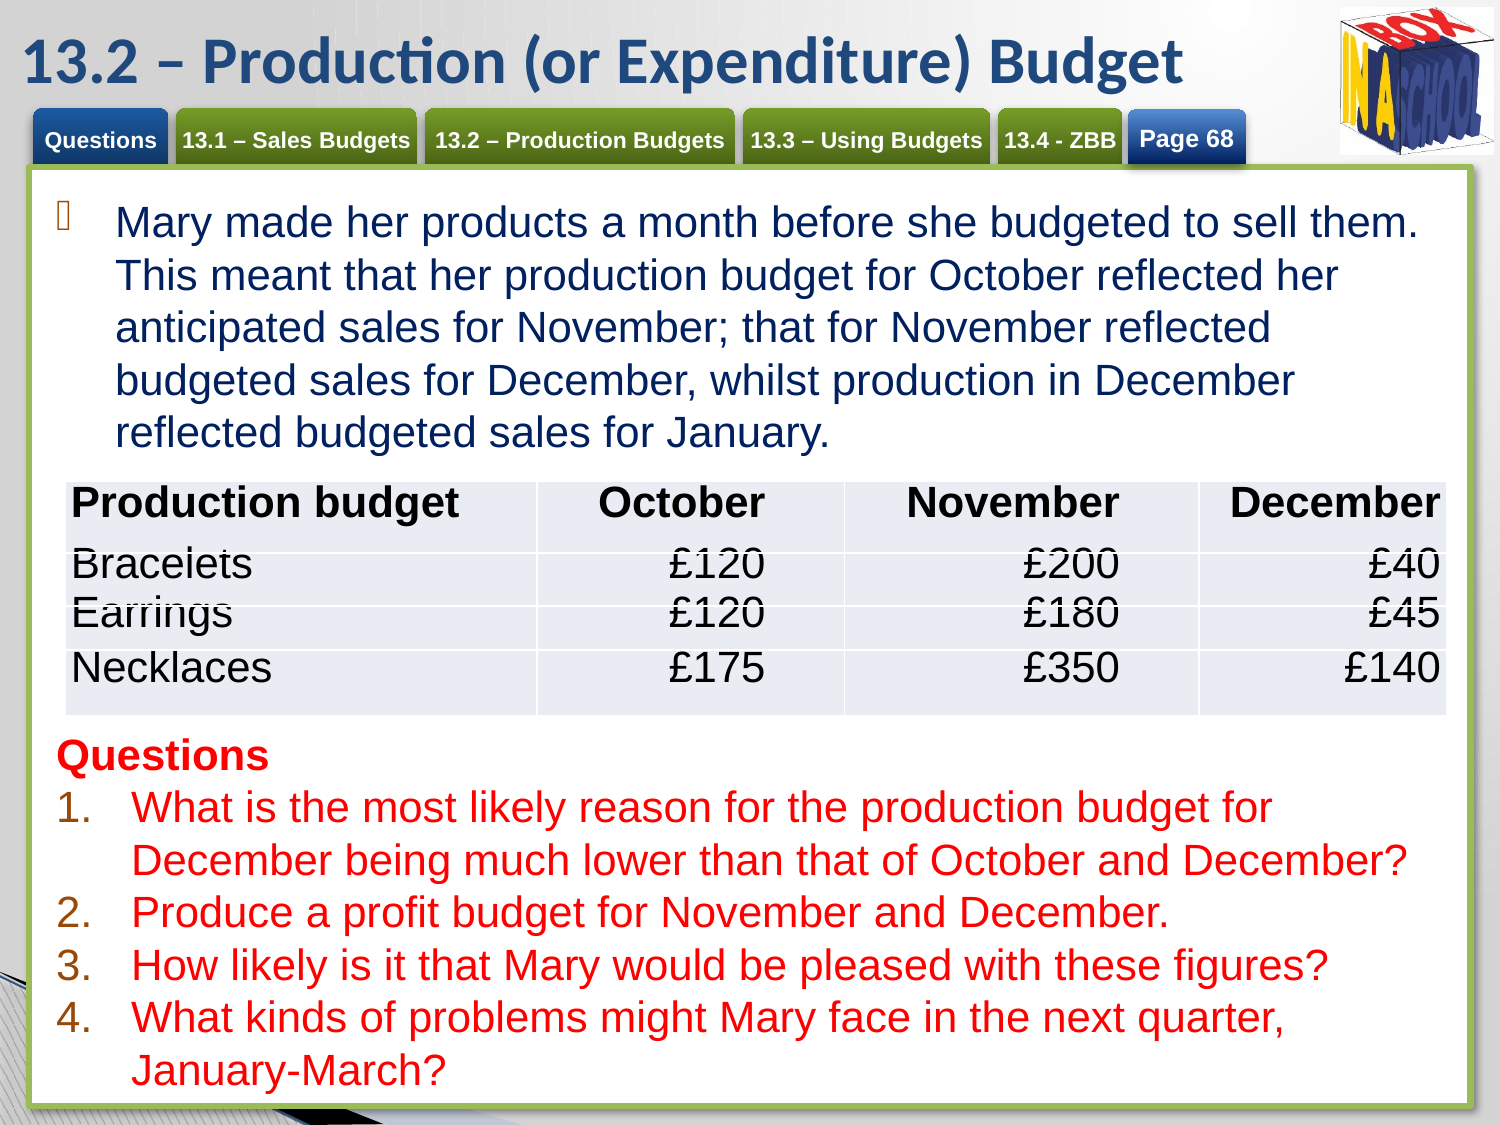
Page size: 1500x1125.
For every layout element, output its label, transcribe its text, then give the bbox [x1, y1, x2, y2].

table_cell £45 [1200, 607, 1446, 649]
table_header December [1200, 482, 1446, 552]
picture [281, 1114, 303, 1125]
table_cell £120 [538, 554, 844, 605]
table_cell £350 [845, 651, 1198, 715]
table_header November [845, 482, 1198, 552]
table_cell Necklaces [66, 651, 536, 715]
table_header Production budget [66, 482, 536, 552]
table_cell £200 [845, 554, 1198, 605]
table_cell Bracelets [66, 554, 536, 605]
text_box Mary made her products a month before she budgeted to sell them. This meant that her production budget for October reflected her anticipated sales for November; that for November reflected budgeted sales for December, whilst production in December reflected budgeted sales for January. Questions What is the most likely reason for the production budget for December being much lower than that of October and December? Produce a profit budget for November and December. How likely is it that Mary would be pleased with these figures? What kinds of problems might Mary face in the next quarter, January-March? [41, 186, 1447, 1102]
table_cell £180 [845, 607, 1198, 649]
table_cell £175 [538, 651, 844, 715]
text_box Page 68 [1127, 109, 1247, 165]
picture [1340, 7, 1495, 155]
table_header October [538, 482, 844, 552]
table_cell £140 [1200, 651, 1446, 715]
table_cell £120 [538, 607, 844, 649]
table_cell £40 [1200, 554, 1446, 605]
table_cell Earrings [66, 607, 536, 649]
title 13.2 – Production (or Expenditure) Budget [5, 11, 1270, 102]
